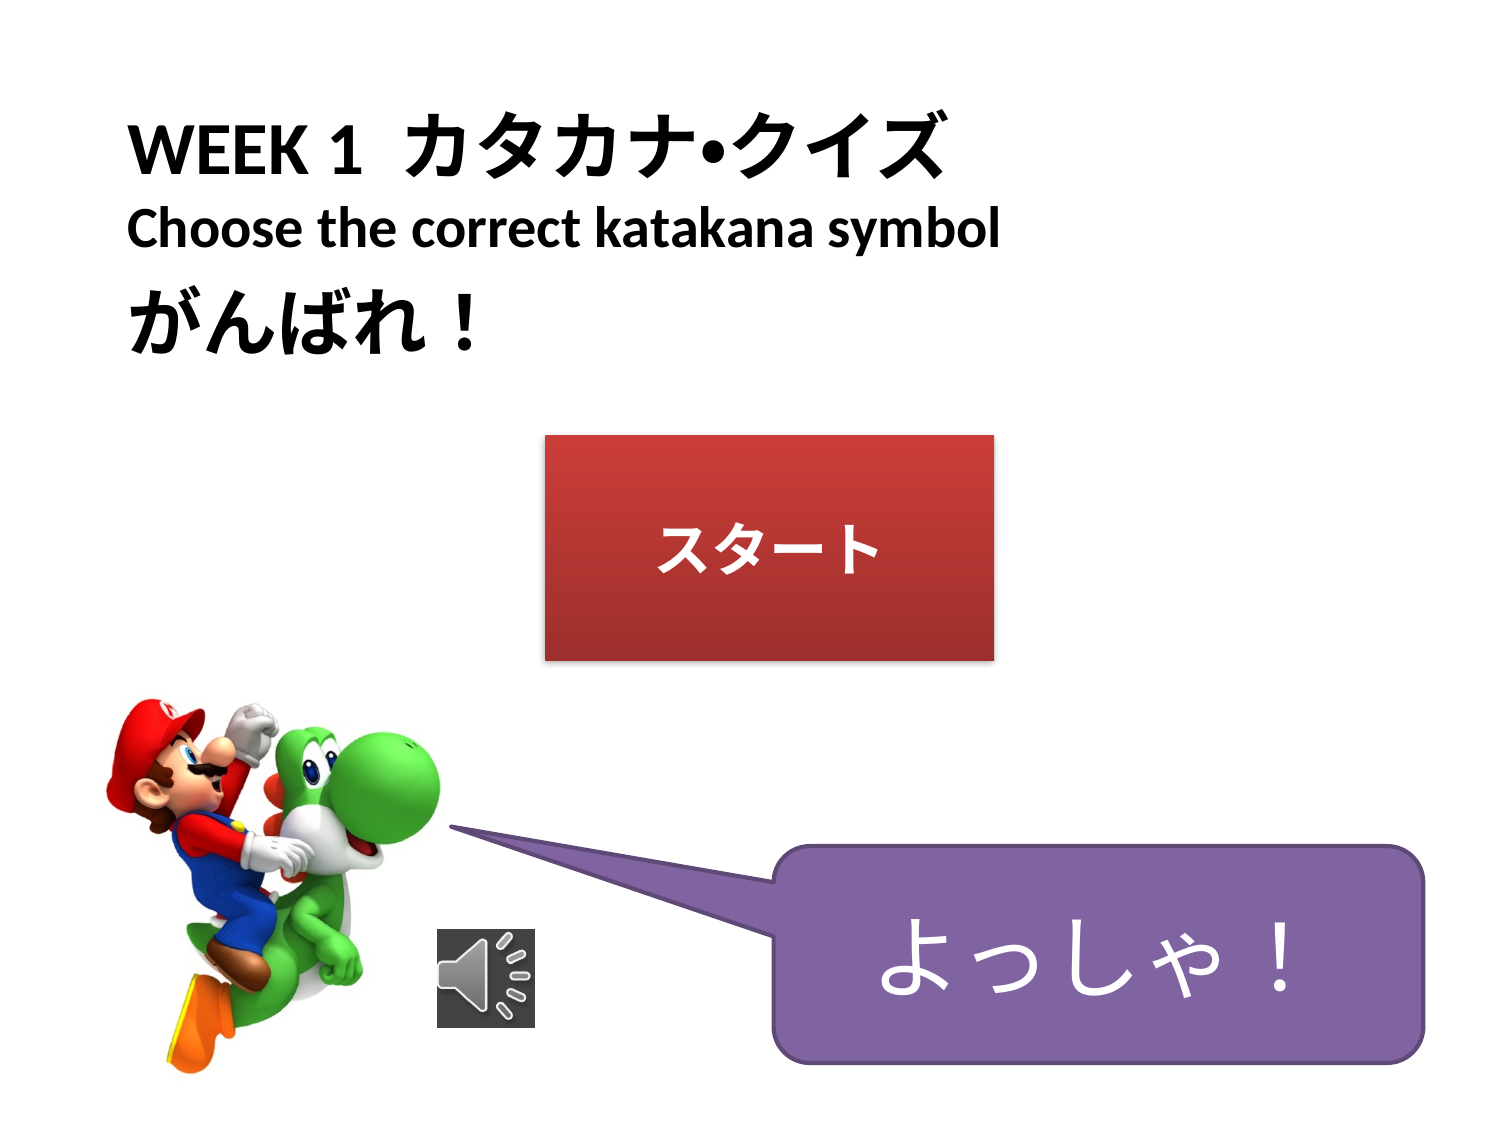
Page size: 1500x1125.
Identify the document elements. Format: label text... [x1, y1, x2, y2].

picture [0, 671, 537, 1111]
text_box スタート [545, 435, 995, 661]
text_box よっしゃ！ [501, 833, 1426, 1066]
title WEEK 1 カタカナ・クイズ Choose the correct katakana symbol がんばれ！！ [111, 113, 1388, 355]
